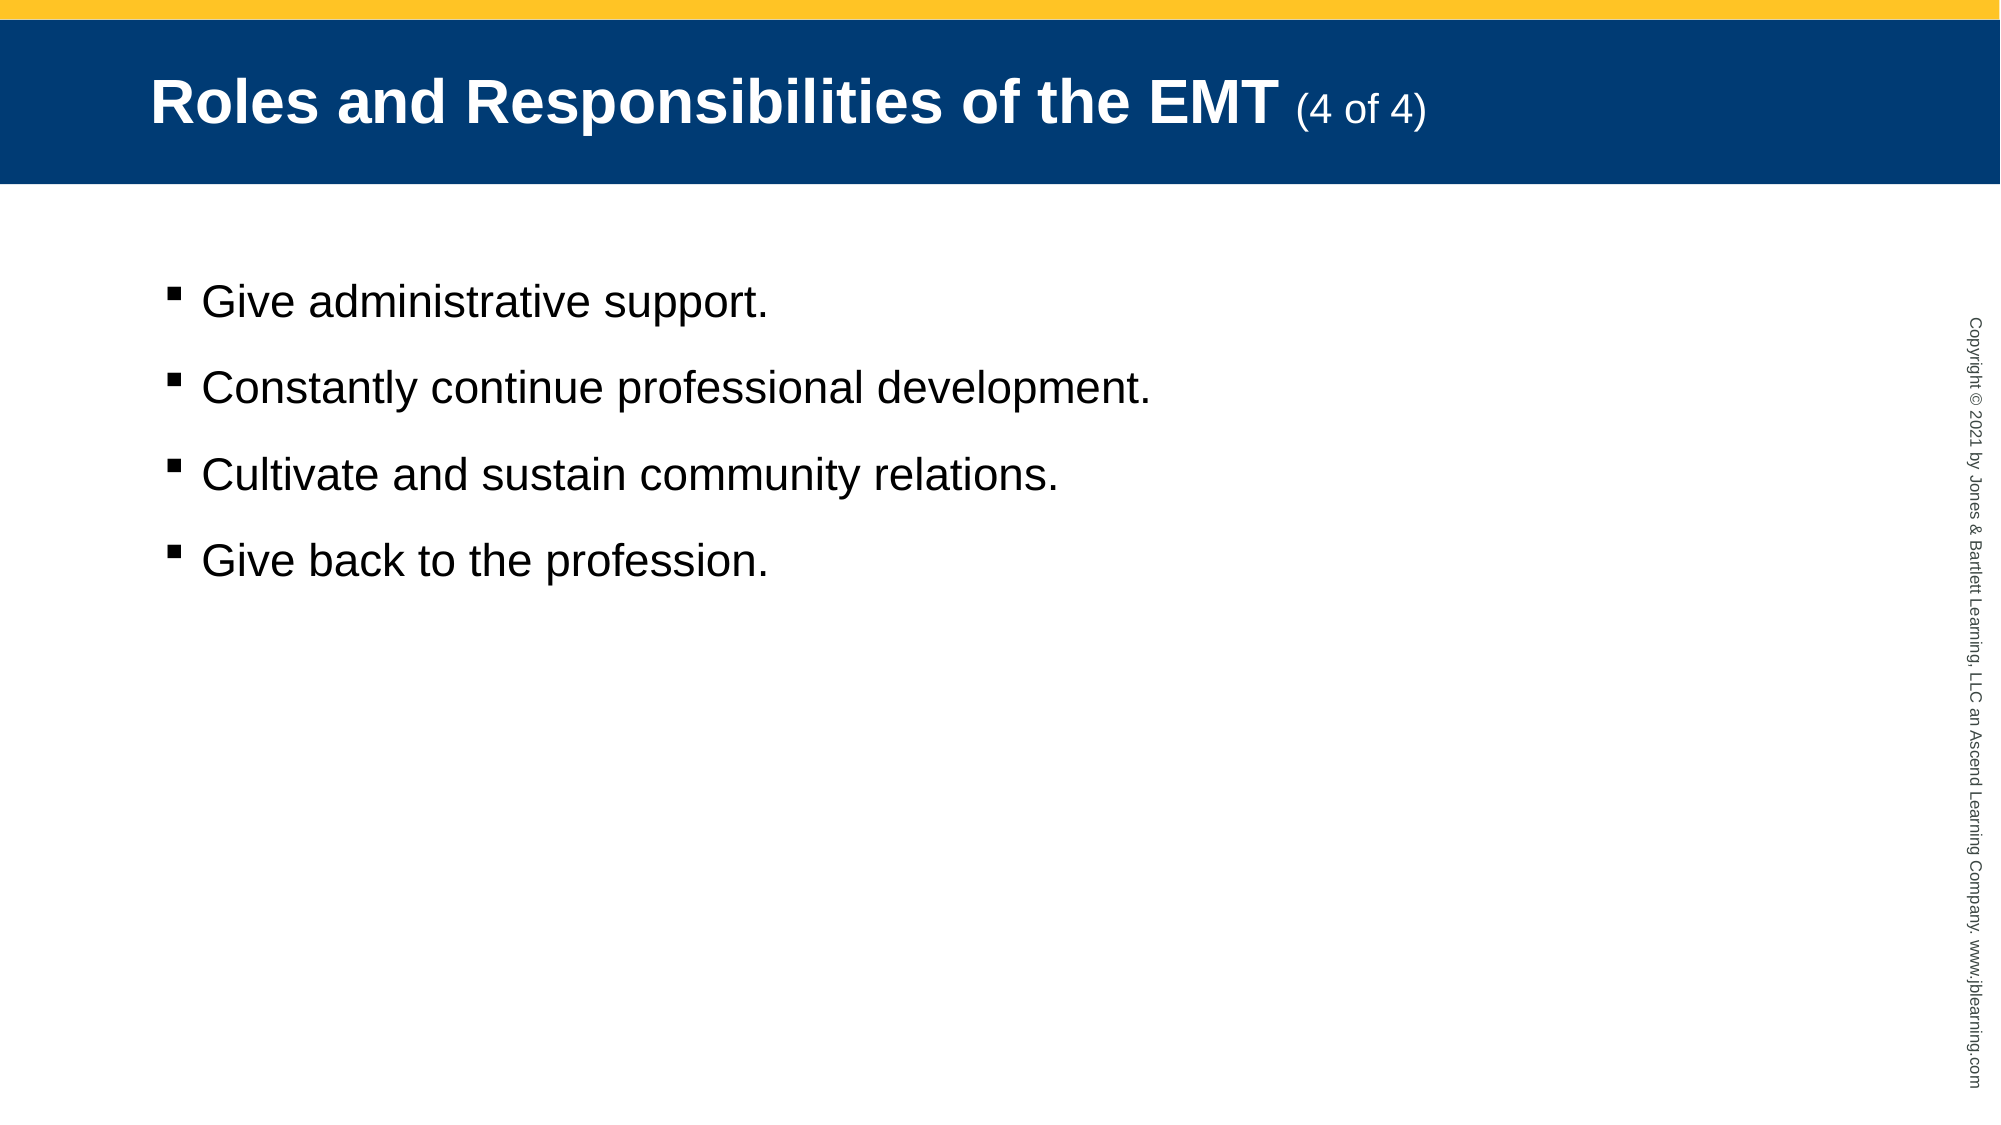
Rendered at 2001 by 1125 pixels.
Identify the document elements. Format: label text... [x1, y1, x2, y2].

title Roles and Responsibilities of the EMT (4 of 4) [0, 19, 2000, 185]
list Give administrative support. Constantly continue professional development. Cultivate and sustain community relations. Give back to the profession. [148, 241, 1861, 896]
